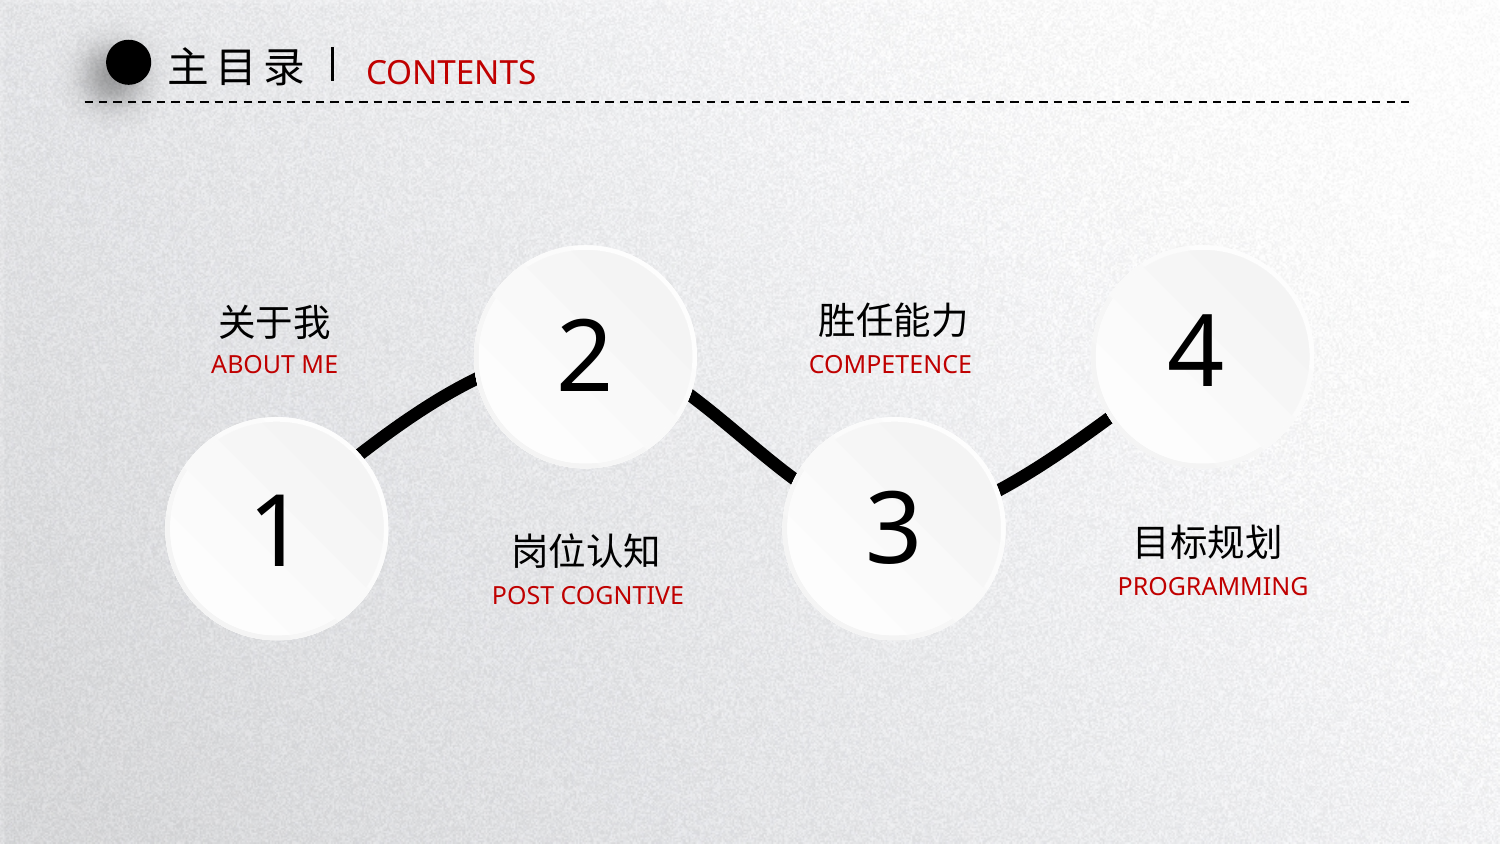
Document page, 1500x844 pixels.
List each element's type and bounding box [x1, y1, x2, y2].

picture [0, 0, 1500, 844]
text_box [165, 416, 389, 641]
text_box [473, 244, 698, 469]
text_box [782, 416, 1006, 641]
text_box [1090, 244, 1315, 469]
